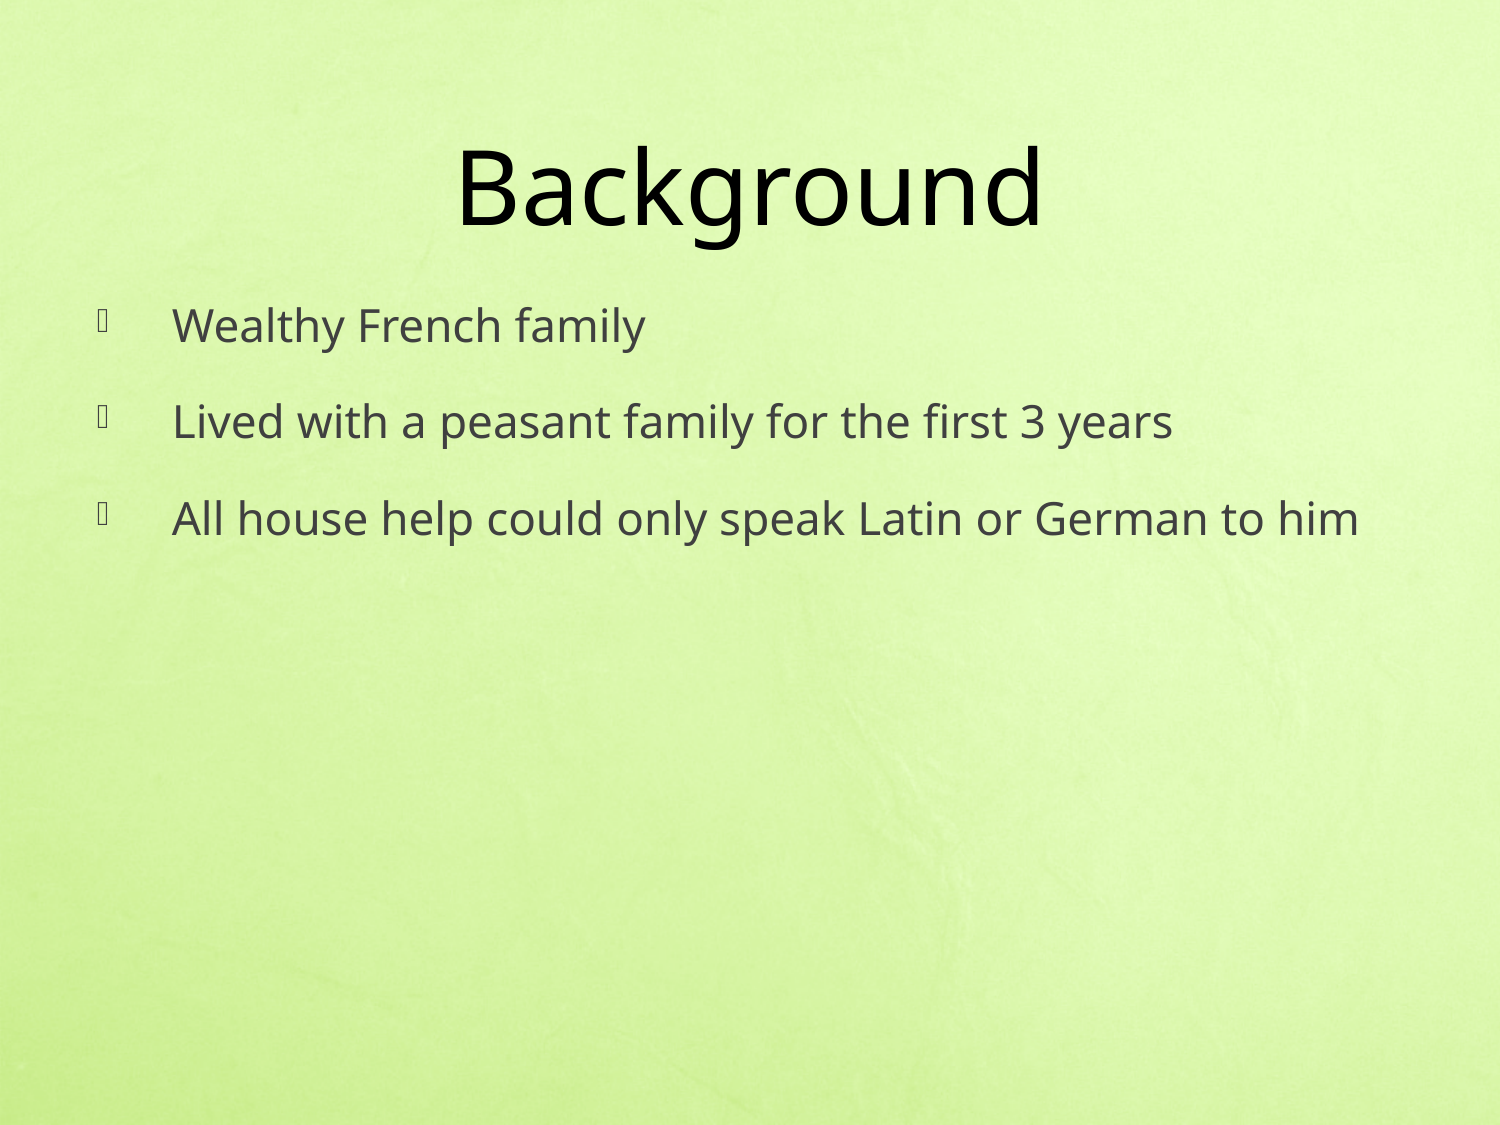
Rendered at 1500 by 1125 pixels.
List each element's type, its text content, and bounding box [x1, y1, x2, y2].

list Wealthy French family Lived with a peasant family for the first 3 years All house help could only speak Latin or German to him [81, 288, 1419, 1005]
title Background [81, 15, 1419, 254]
